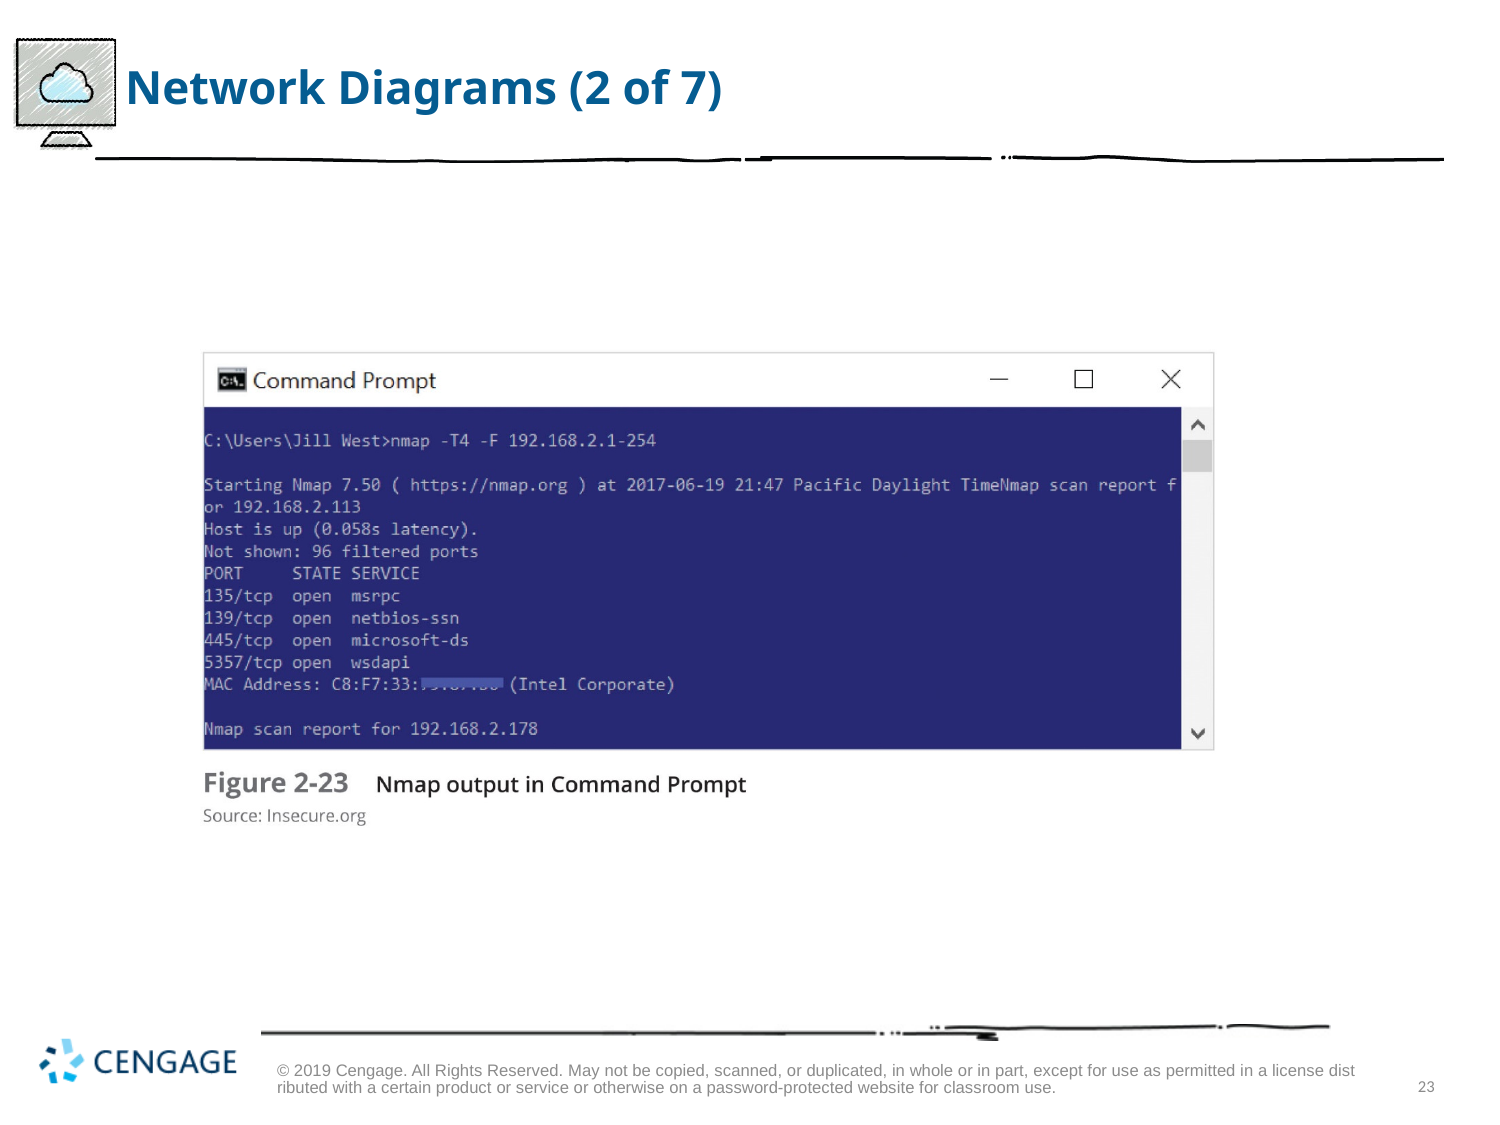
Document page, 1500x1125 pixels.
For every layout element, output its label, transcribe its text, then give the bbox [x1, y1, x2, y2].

picture [261, 1024, 1331, 1041]
picture [199, 349, 1217, 829]
picture [13, 36, 117, 151]
picture [95, 155, 1444, 163]
title Network Diagrams (2 of 7) [125, 66, 1442, 116]
picture [19, 1025, 249, 1096]
footer © 2019 Cengage. All Rights Reserved. May not be copied, scanned, or duplicated, in whole or in part, except for use as permitted in a license distributed with a certain product or service or otherwise on a password-protected website for classroom use. [262, 1050, 1375, 1091]
